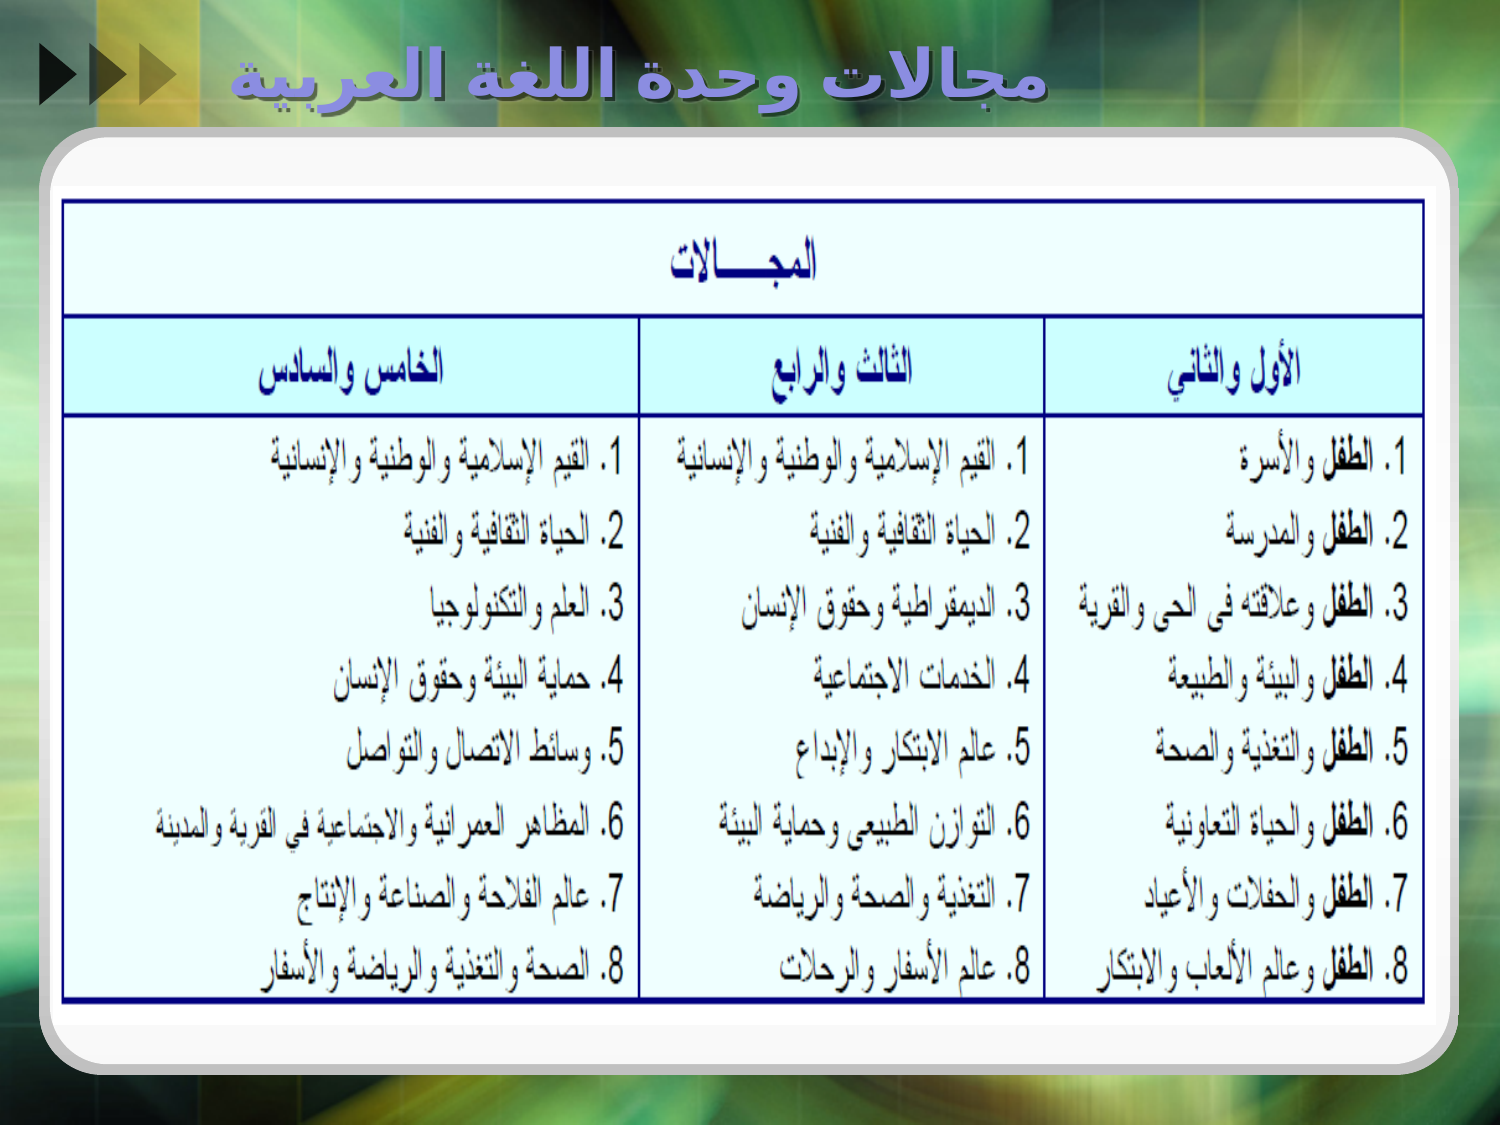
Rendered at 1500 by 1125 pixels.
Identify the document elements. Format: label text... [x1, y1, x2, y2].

picture [0, 0, 1500, 1125]
title مجالات وحدة اللغة العربية [212, 24, 1463, 118]
